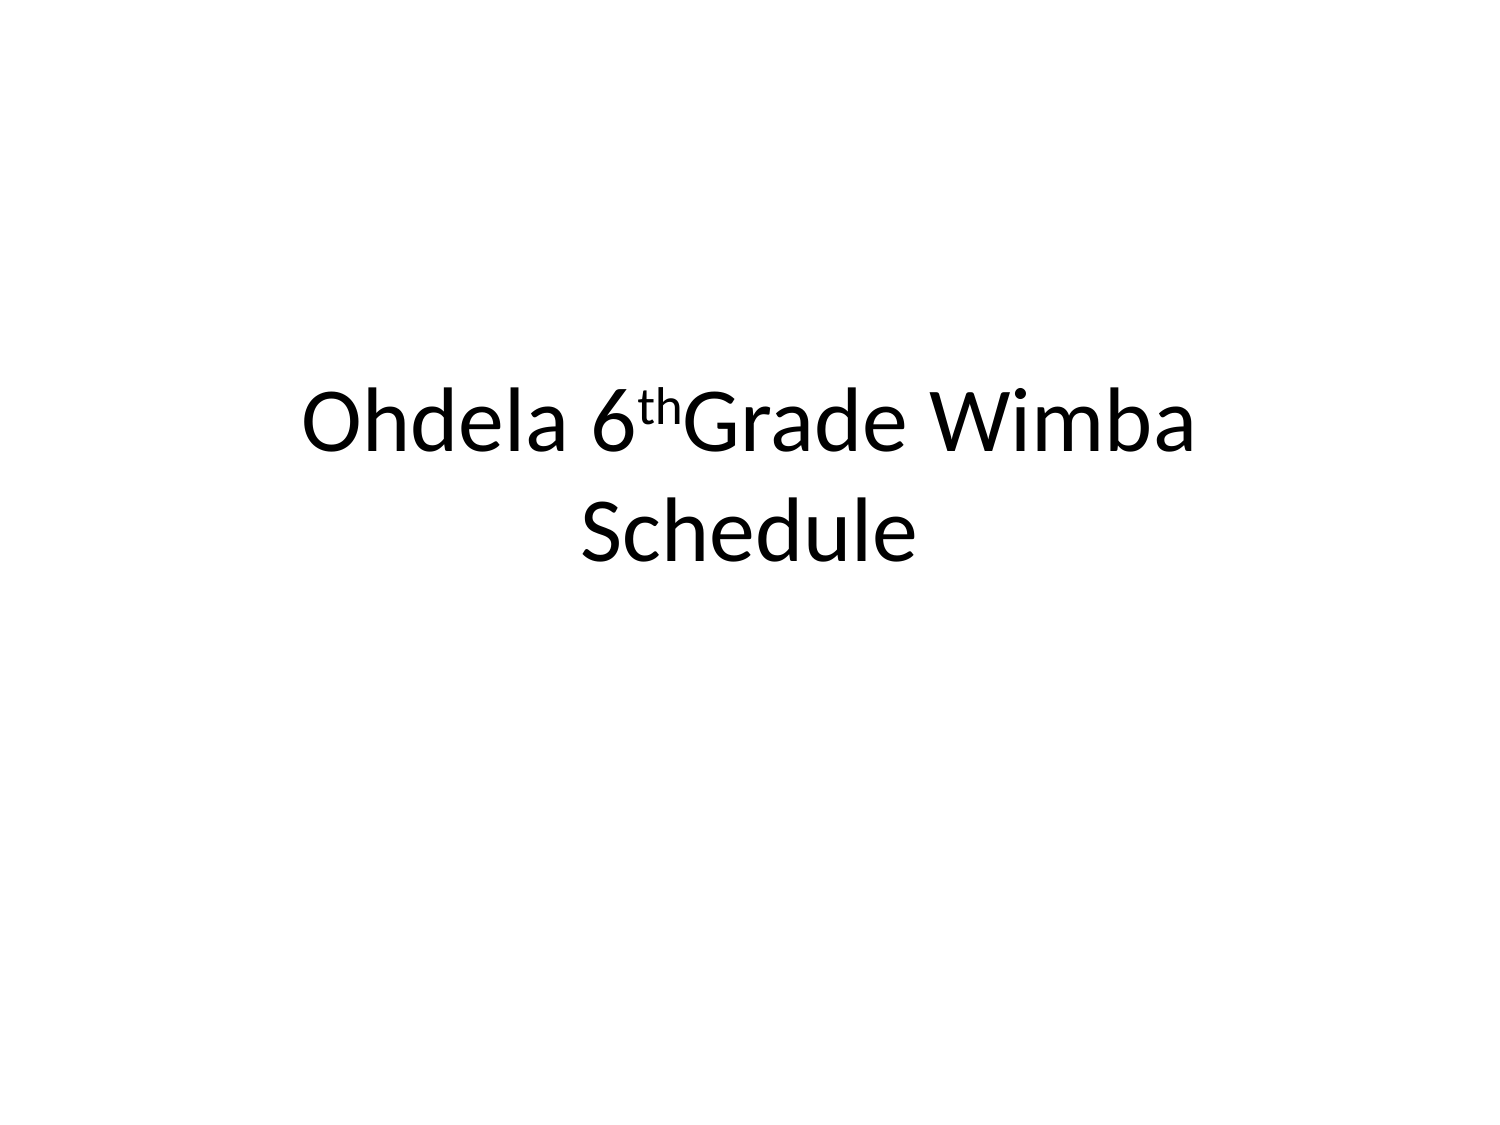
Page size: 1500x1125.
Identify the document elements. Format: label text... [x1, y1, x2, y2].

title Ohdela 6thGrade Wimba Schedule [112, 349, 1388, 591]
